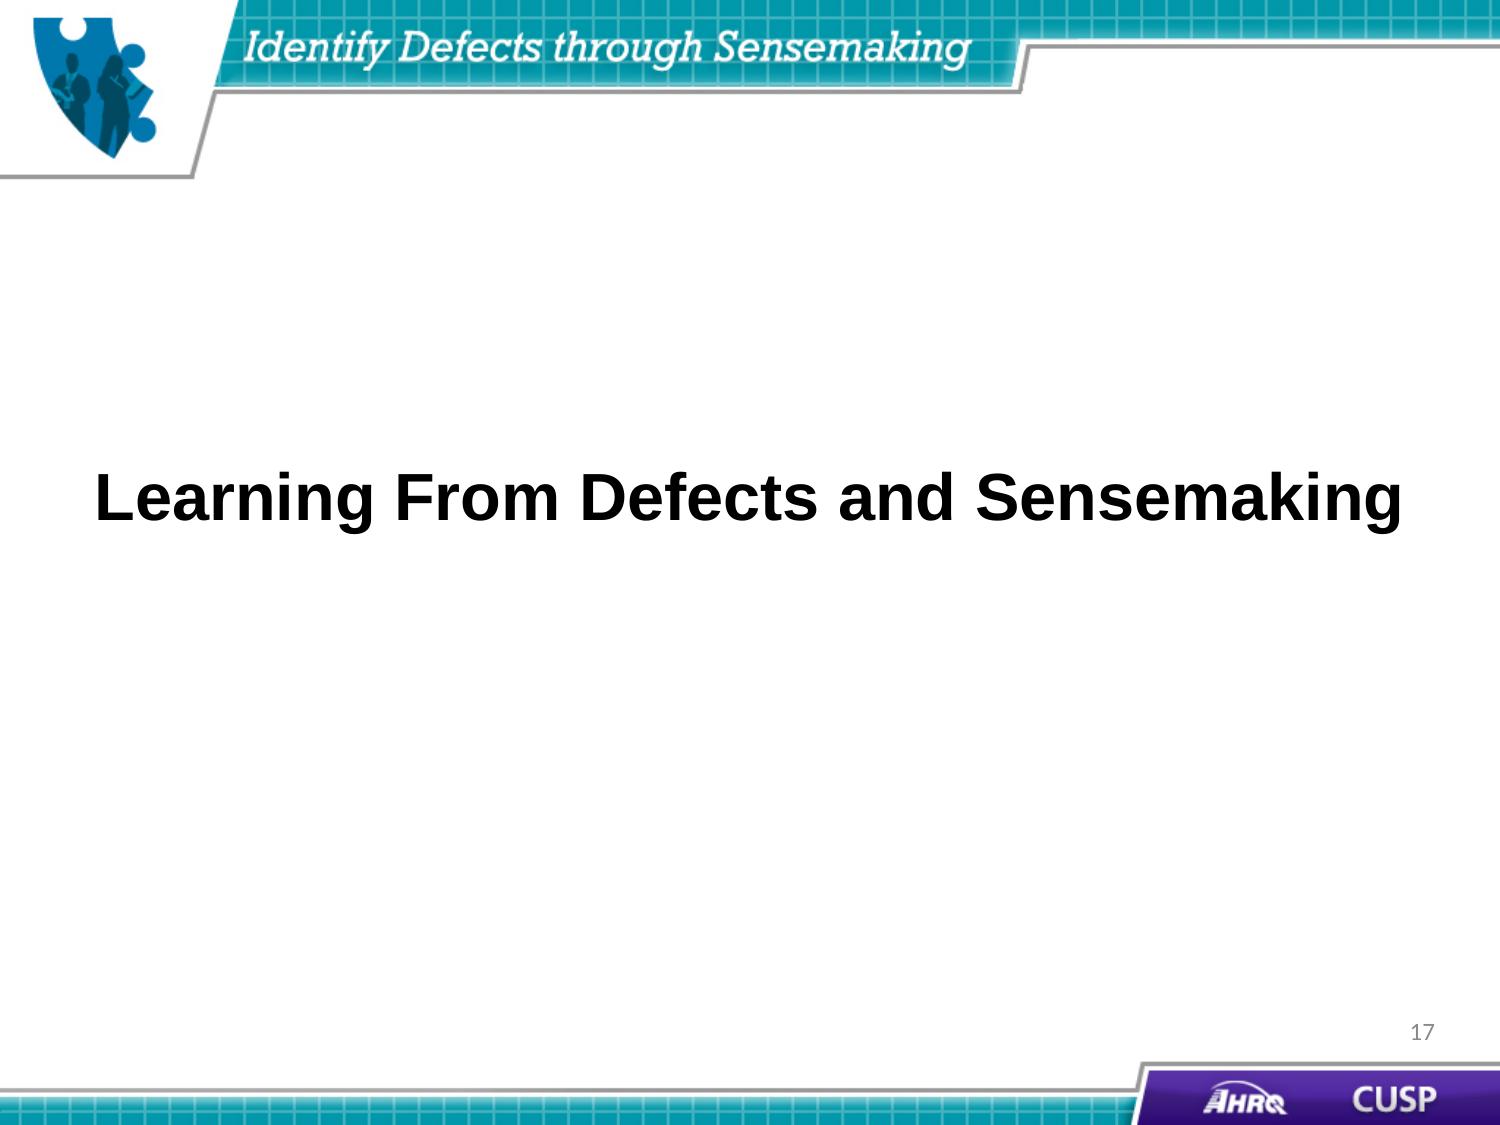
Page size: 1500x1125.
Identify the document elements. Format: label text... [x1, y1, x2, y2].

picture [0, 0, 1500, 1125]
slide_number 17 [1100, 999, 1450, 1060]
title Learning From Defects and Sensemaking [74, 399, 1426, 588]
